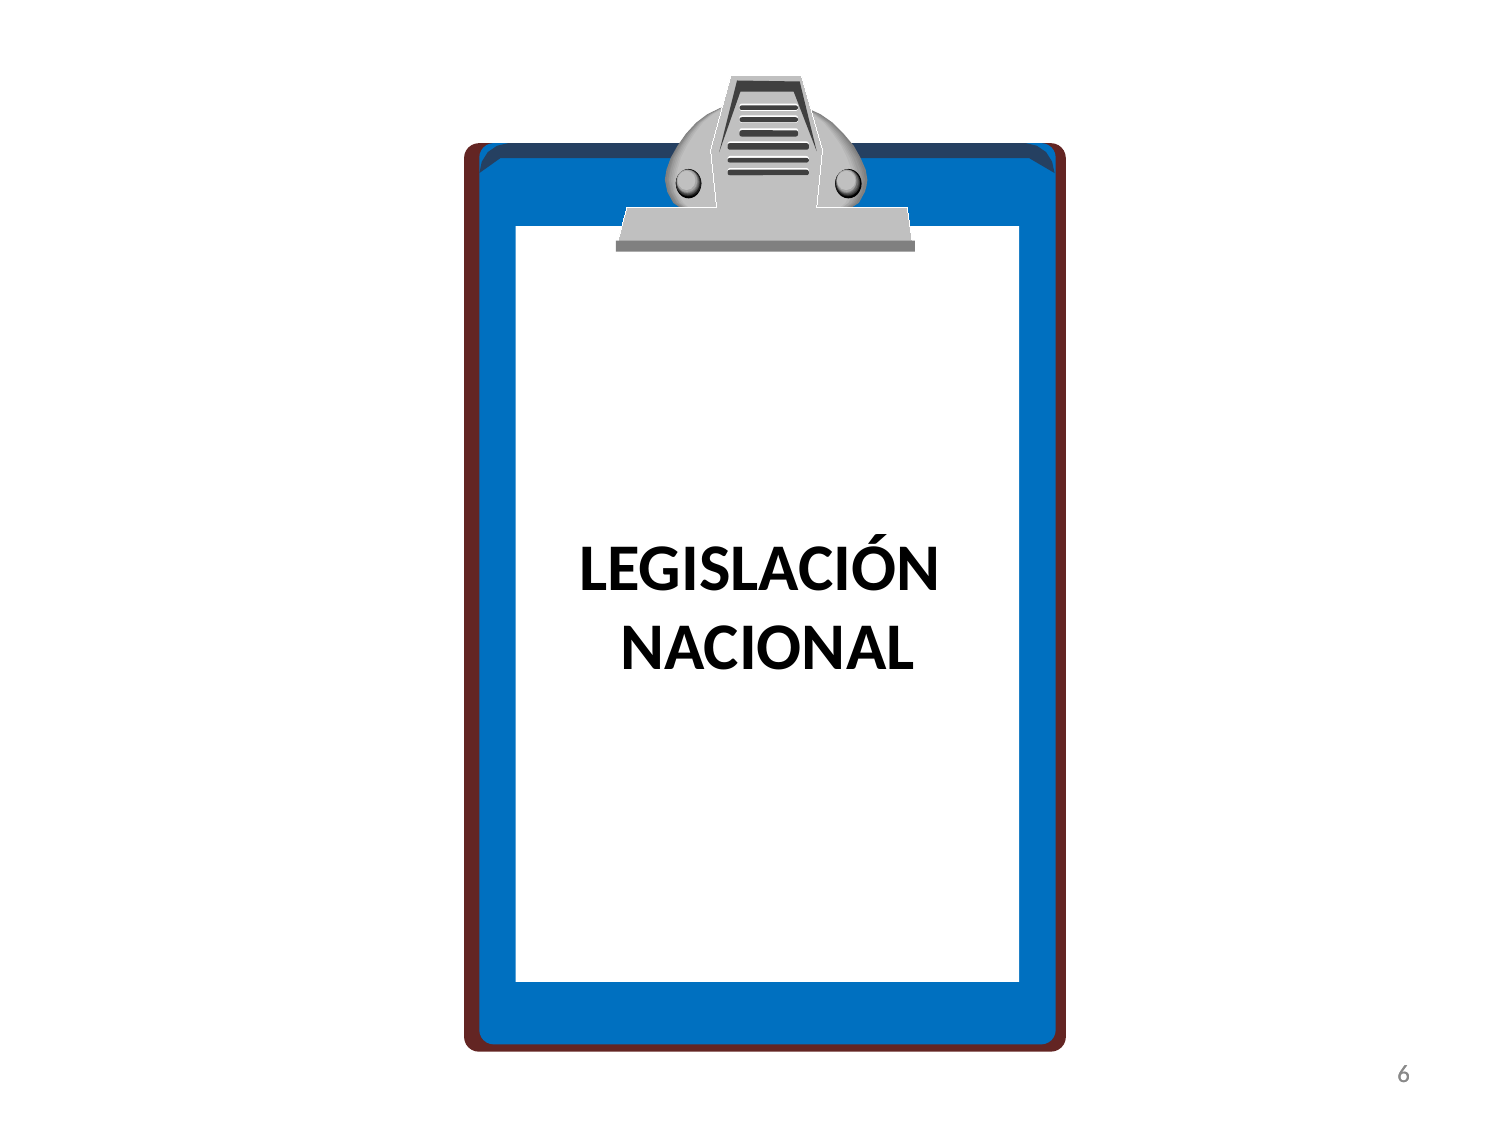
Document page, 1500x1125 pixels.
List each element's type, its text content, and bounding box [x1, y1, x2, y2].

slide_number 6 [1074, 1042, 1425, 1103]
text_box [463, 74, 1067, 1056]
